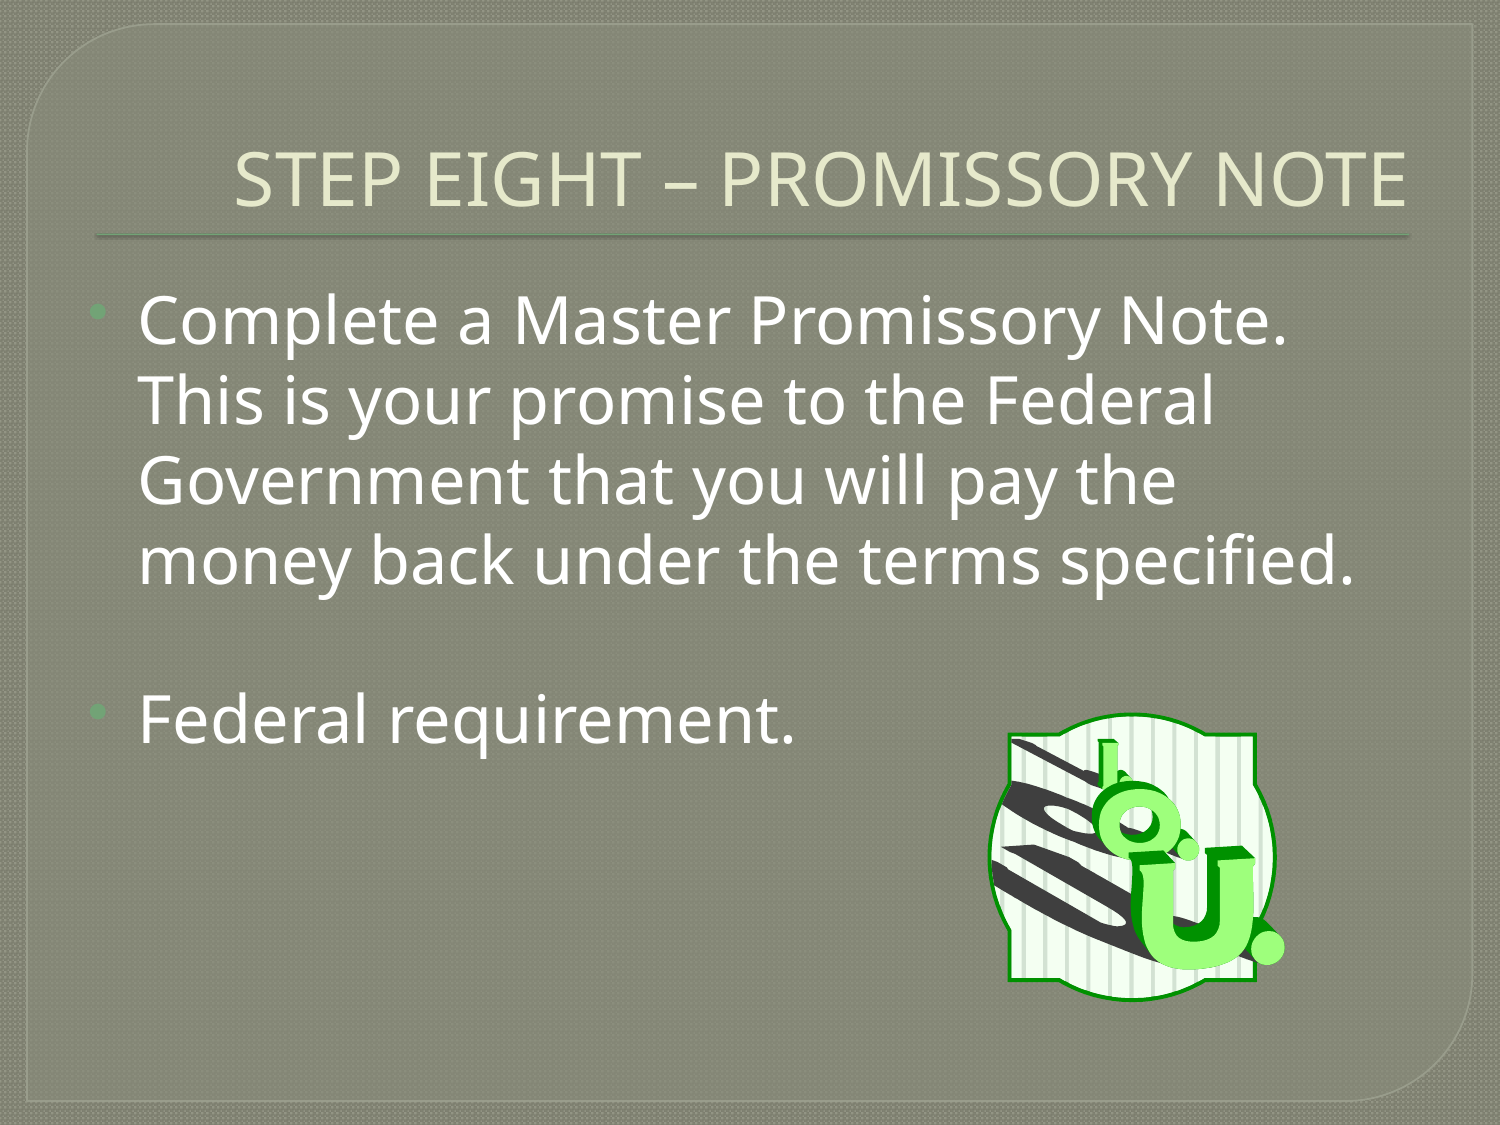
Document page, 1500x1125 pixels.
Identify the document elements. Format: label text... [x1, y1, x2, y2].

title STEP EIGHT – PROMISSORY NOTE [75, 41, 1425, 230]
picture [987, 712, 1285, 1003]
list Complete a Master Promissory Note. This is your promise to the Federal Government that you will pay the money back under the terms specified. Federal requirement. [74, 269, 1426, 1013]
